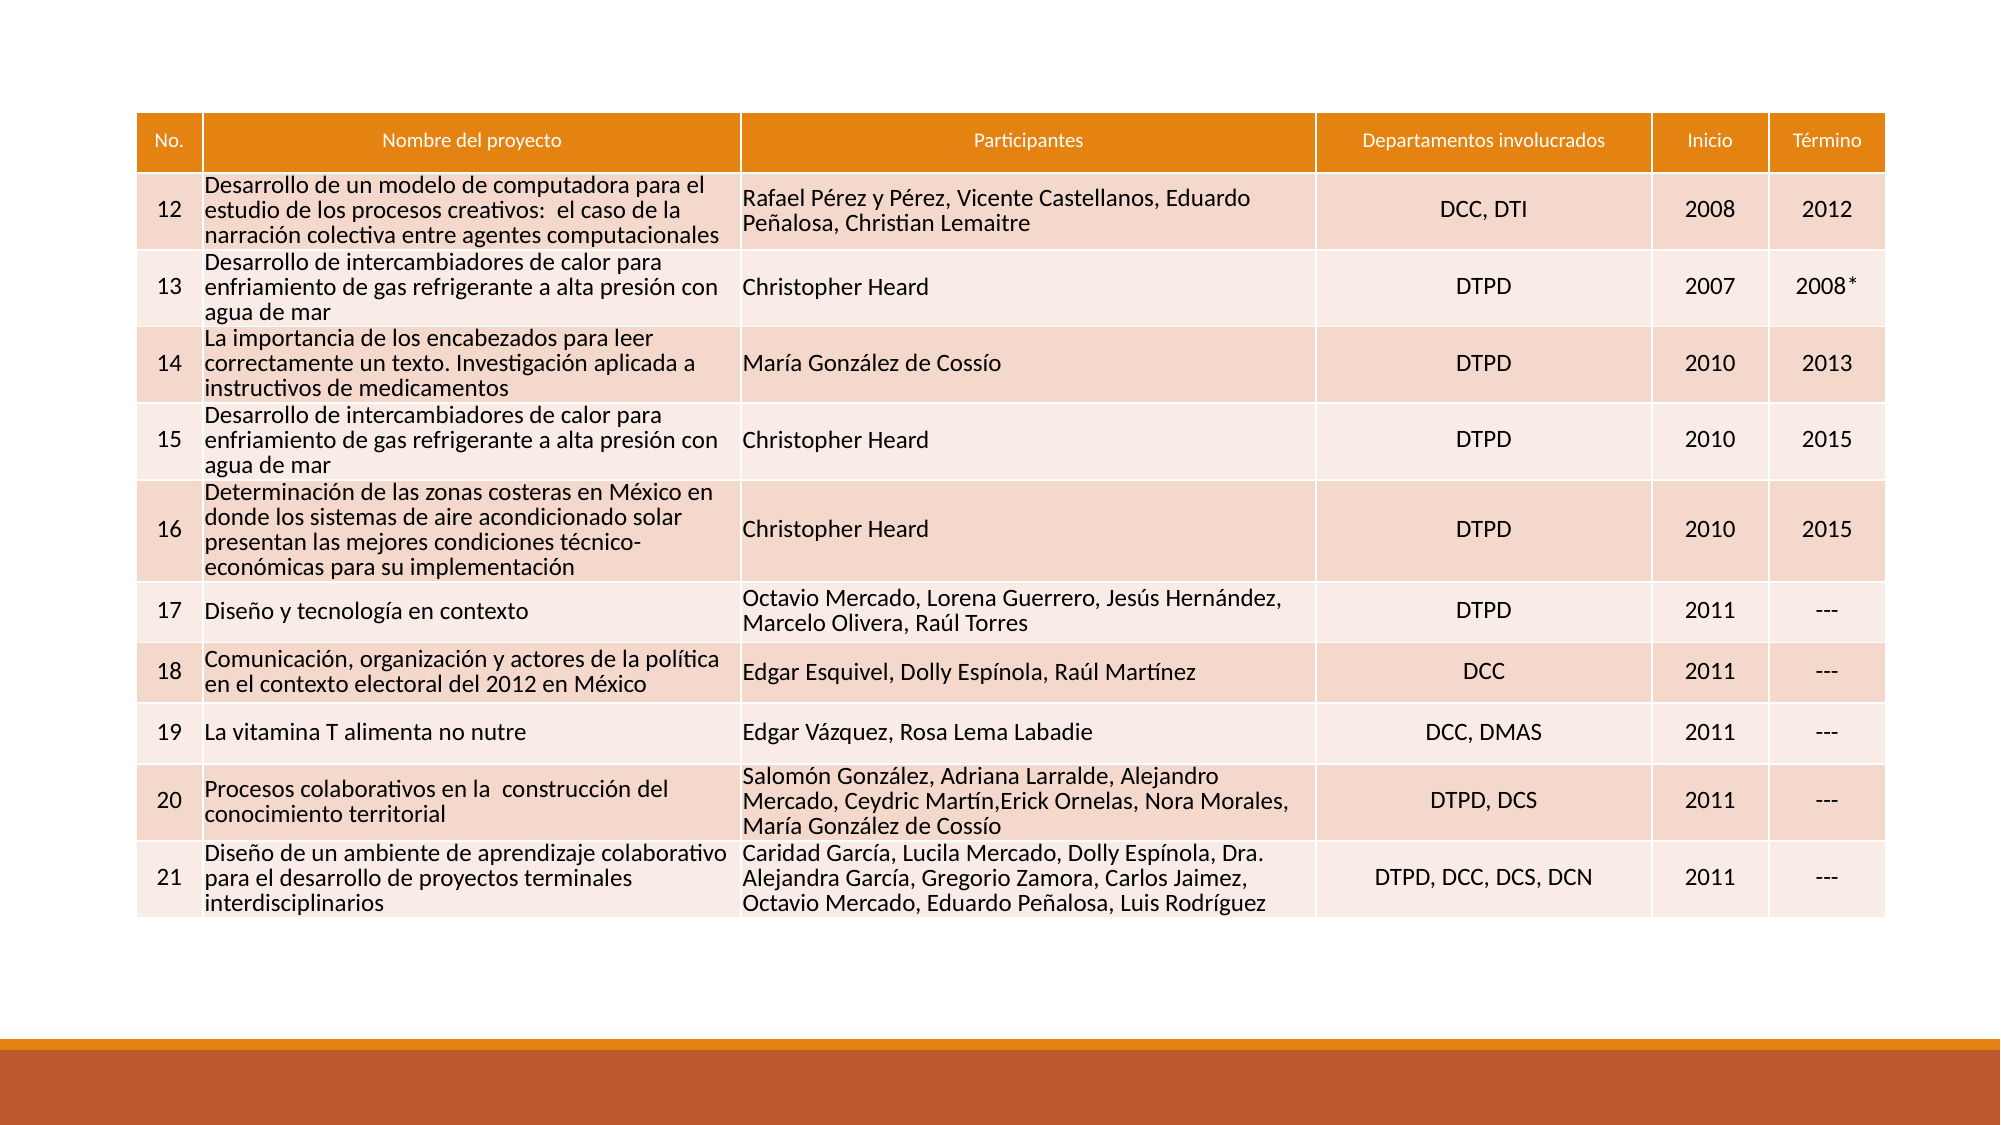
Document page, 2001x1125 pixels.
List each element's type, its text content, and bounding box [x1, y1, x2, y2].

table_cell 17 [137, 583, 202, 642]
table_cell 14 [137, 327, 202, 402]
table_cell 2011 [1653, 765, 1768, 840]
table_cell 19 [137, 704, 202, 763]
table_header Participantes [742, 113, 1315, 172]
table_cell Edgar Esquivel, Dolly Espínola, Raúl Martínez [742, 643, 1315, 702]
table_cell 2015 [1770, 404, 1885, 479]
table_cell --- [1770, 842, 1885, 917]
table_cell Salomón González, Adriana Larralde, Alejandro Mercado, Ceydric Martín,Erick Ornelas, Nora Morales, María González de Cossío [742, 765, 1315, 840]
table_cell DTPD [1317, 327, 1651, 402]
table_cell Octavio Mercado, Lorena Guerrero, Jesús Hernández, Marcelo Olivera, Raúl Torres [742, 583, 1315, 642]
table_cell --- [1770, 704, 1885, 763]
table_cell Determinación de las zonas costeras en México en donde los sistemas de aire acondicionado solar presentan las mejores condiciones técnico-económicas para su implementación [204, 481, 740, 581]
table_cell 15 [137, 404, 202, 479]
table_cell DCC, DMAS [1317, 704, 1651, 763]
table_cell 18 [137, 643, 202, 702]
table_cell 13 [137, 251, 202, 326]
table_cell Desarrollo de intercambiadores de calor para enfriamiento de gas refrigerante a alta presión con agua de mar [204, 404, 740, 479]
table_cell --- [1770, 765, 1885, 840]
table_cell 2008 [1653, 174, 1768, 249]
table_cell María González de Cossío [742, 327, 1315, 402]
table_header No. [137, 113, 202, 172]
table_cell 20 [137, 765, 202, 840]
table_cell Desarrollo de un modelo de computadora para el estudio de los procesos creativos: el caso de la narración colectiva entre agentes computacionales [204, 174, 740, 249]
table_cell Christopher Heard [742, 251, 1315, 326]
table_cell Christopher Heard [742, 404, 1315, 479]
table_cell 16 [137, 481, 202, 581]
table_cell Edgar Vázquez, Rosa Lema Labadie [742, 704, 1315, 763]
table_cell 2010 [1653, 481, 1768, 581]
table_cell 2013 [1770, 327, 1885, 402]
table_cell La vitamina T alimenta no nutre [204, 704, 740, 763]
table_cell --- [1770, 583, 1885, 642]
table_cell Comunicación, organización y actores de la política en el contexto electoral del 2012 en México [204, 643, 740, 702]
table_cell --- [1770, 643, 1885, 702]
table_cell La importancia de los encabezados para leer correctamente un texto. Investigación aplicada a instructivos de medicamentos [204, 327, 740, 402]
table_cell DCC, DTI [1317, 174, 1651, 249]
table_cell Rafael Pérez y Pérez, Vicente Castellanos, Eduardo Peñalosa, Christian Lemaitre [742, 174, 1315, 249]
table_cell Diseño y tecnología en contexto [204, 583, 740, 642]
table_header Departamentos involucrados [1317, 113, 1651, 172]
table_cell 2012 [1770, 174, 1885, 249]
table_cell DTPD, DCS [1317, 765, 1651, 840]
table_cell DTPD [1317, 404, 1651, 479]
table_cell 2015 [1770, 481, 1885, 581]
table_cell 21 [137, 842, 202, 917]
table_cell DTPD, DCC, DCS, DCN [1317, 842, 1651, 917]
table_cell 2011 [1653, 583, 1768, 642]
table_cell Caridad García, Lucila Mercado, Dolly Espínola, Dra. Alejandra García, Gregorio Zamora, Carlos Jaimez, Octavio Mercado, Eduardo Peñalosa, Luis Rodríguez [742, 842, 1315, 917]
table_cell 2010 [1653, 404, 1768, 479]
table_cell Diseño de un ambiente de aprendizaje colaborativo para el desarrollo de proyectos terminales interdisciplinarios [204, 842, 740, 917]
table_cell Desarrollo de intercambiadores de calor para enfriamiento de gas refrigerante a alta presión con agua de mar [204, 251, 740, 326]
table_header Nombre del proyecto [204, 113, 740, 172]
table_cell 2011 [1653, 643, 1768, 702]
table_cell 2011 [1653, 842, 1768, 917]
table_cell Christopher Heard [742, 481, 1315, 581]
table_cell DTPD [1317, 583, 1651, 642]
table_cell 2008* [1770, 251, 1885, 326]
table_cell 2010 [1653, 327, 1768, 402]
table_cell Procesos colaborativos en la construcción del conocimiento territorial [204, 765, 740, 840]
table_header Término [1770, 113, 1885, 172]
table_cell DCC [1317, 643, 1651, 702]
table_header Inicio [1653, 113, 1768, 172]
table_cell DTPD [1317, 251, 1651, 326]
table_cell 2007 [1653, 251, 1768, 326]
table_cell 2011 [1653, 704, 1768, 763]
table_cell 12 [137, 174, 202, 249]
table_cell DTPD [1317, 481, 1651, 581]
